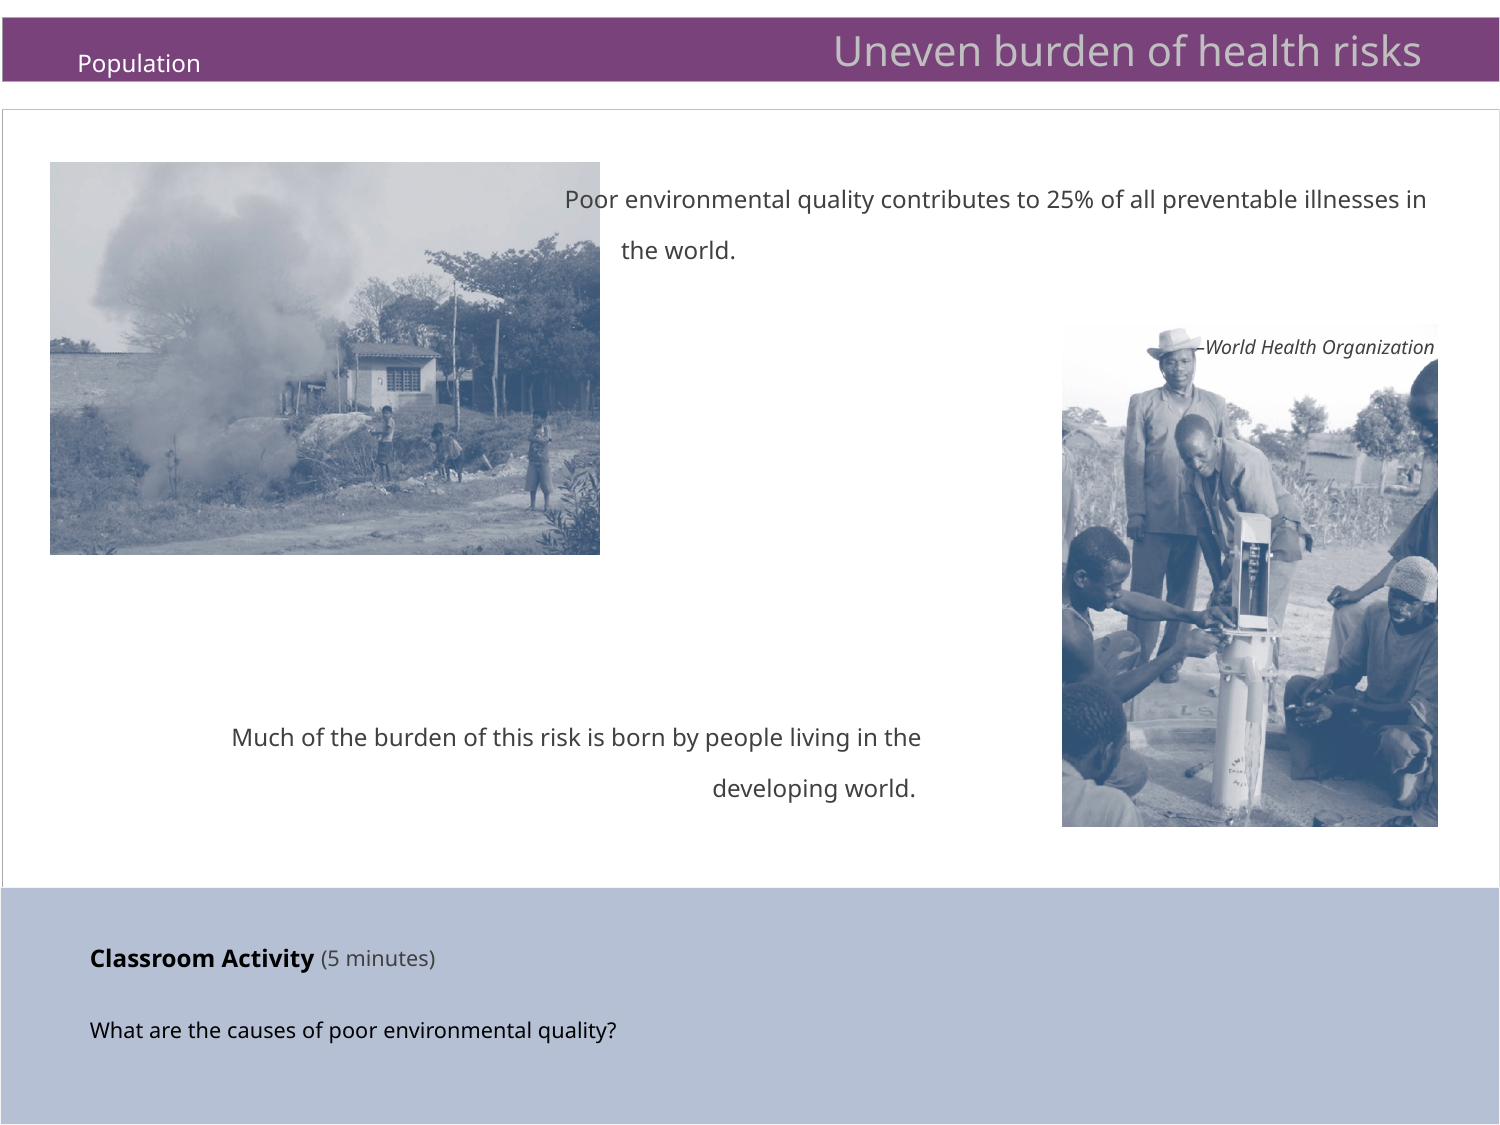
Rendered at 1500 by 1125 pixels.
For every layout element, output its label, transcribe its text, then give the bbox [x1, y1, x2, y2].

text_box [0, 887, 1500, 1125]
text_box Poor environmental quality contributes to 25% of all preventable illnesses in the world. –World Health Organization [549, 149, 1450, 400]
title Uneven burden of health risks [587, 24, 1438, 75]
text_box Classroom Activity (5 minutes) What are the causes of poor environmental quality? [75, 908, 1450, 1050]
picture [0, 12, 1500, 887]
text_box Much of the burden of this risk is born by people living in the developing world. [87, 687, 938, 813]
